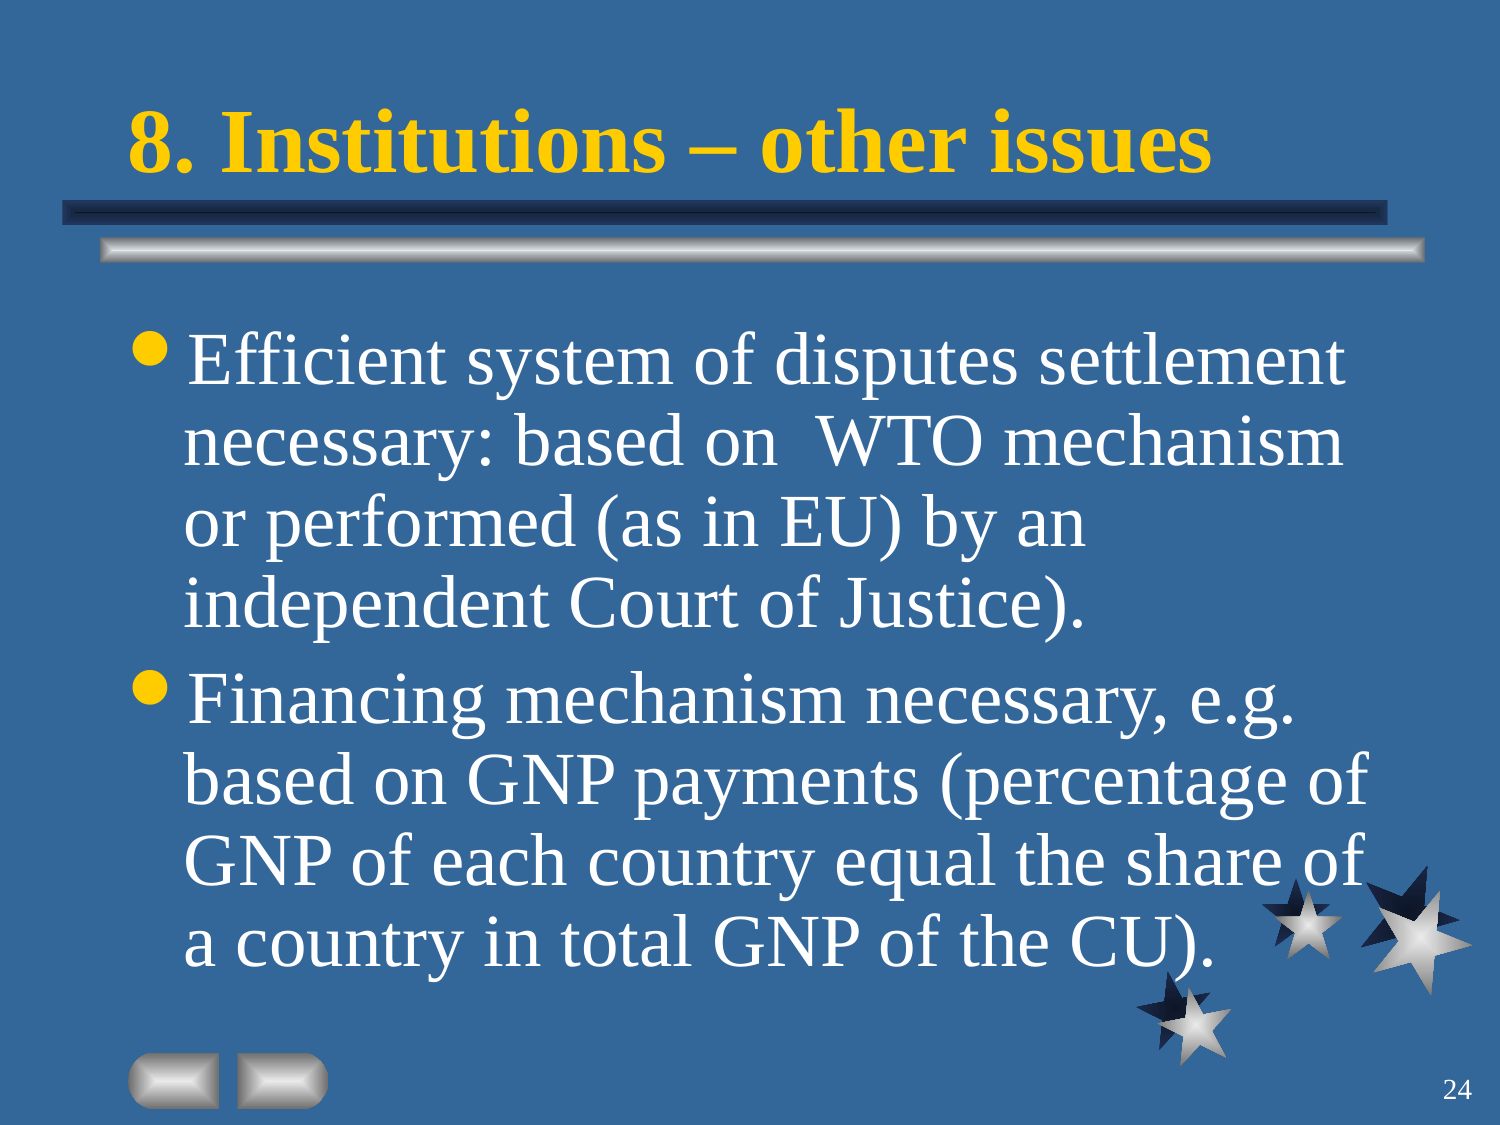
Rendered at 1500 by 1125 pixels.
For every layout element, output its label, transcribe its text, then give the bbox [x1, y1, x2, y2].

list Efficient system of disputes settlement necessary: based on WTO mechanism or performed (as in EU) by an independent Court of Justice). Financing mechanism necessary, e.g. based on GNP payments (percentage of GNP of each country equal the share of a country in total GNP of the CU). [112, 312, 1388, 988]
slide_number 24 [1174, 1049, 1488, 1125]
title 8. Institutions – other issues [112, 0, 1388, 201]
